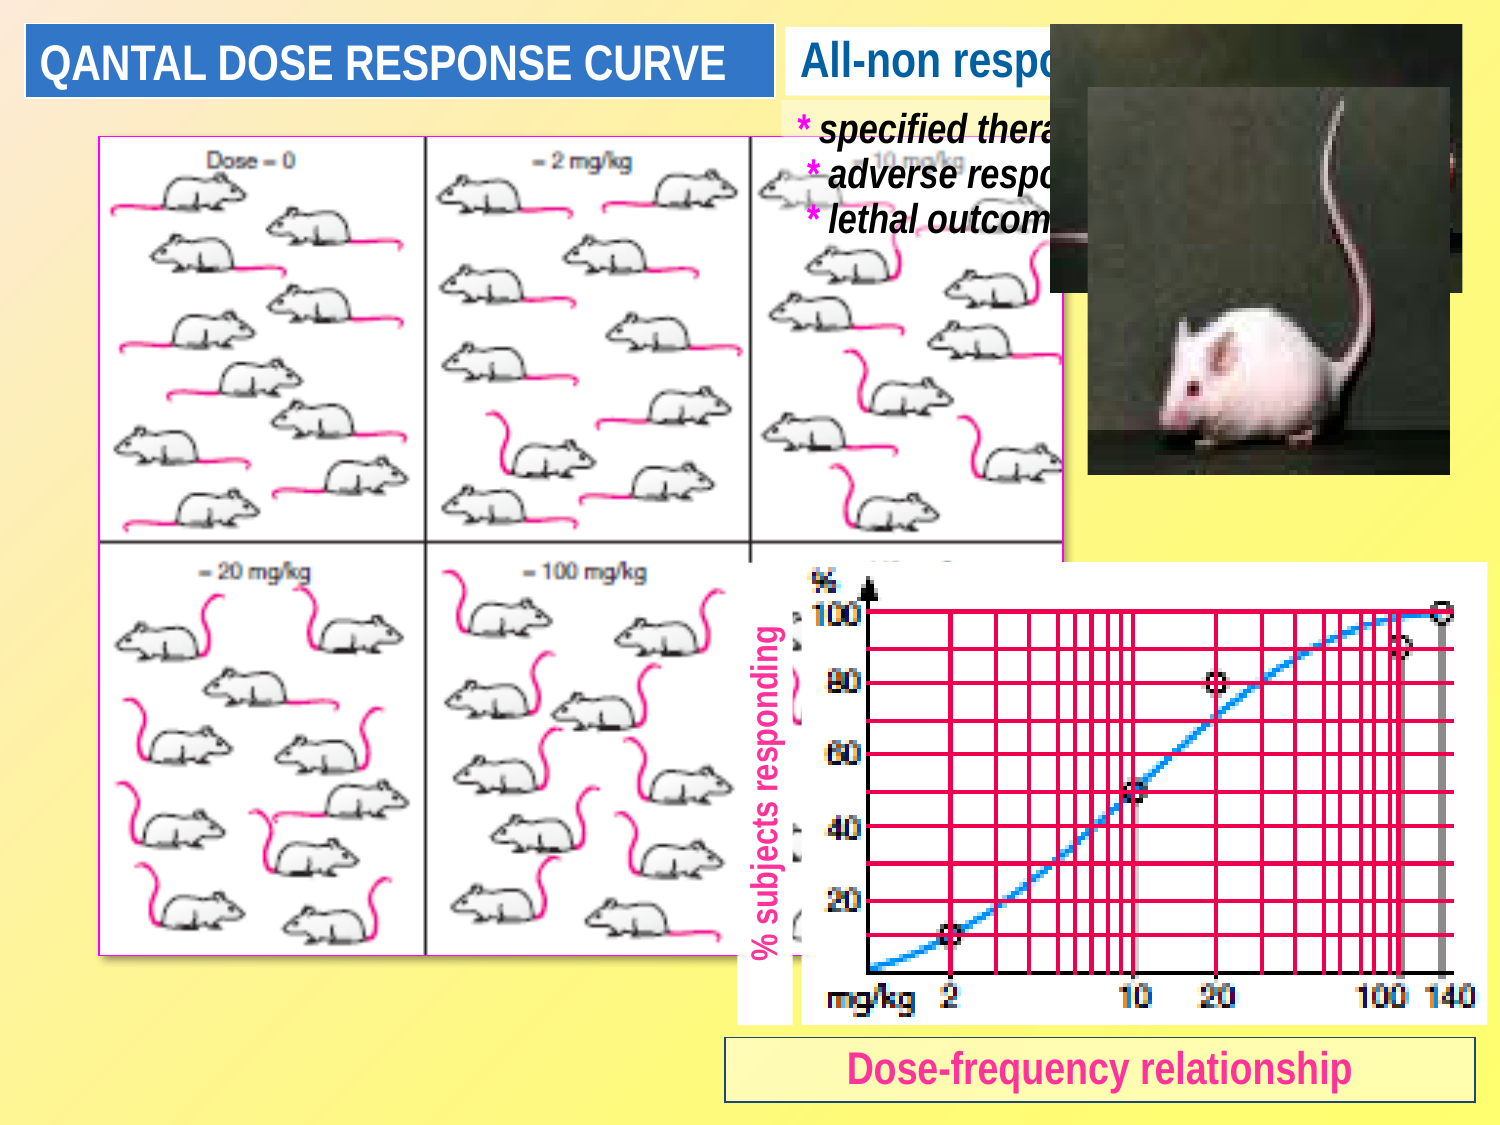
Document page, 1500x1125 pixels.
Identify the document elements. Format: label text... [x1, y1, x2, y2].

text_box [0, 0, 1500, 1125]
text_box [737, 562, 1488, 1026]
text_box QANTAL DOSE RESPONSE CURVE [24, 23, 775, 99]
text_box All-non responses [785, 27, 1045, 96]
text_box Dose-frequency relationship [724, 1037, 1475, 1102]
picture [99, 24, 1463, 956]
text_box * specified therap. response * adverse response * lethal outcome [781, 99, 1044, 135]
